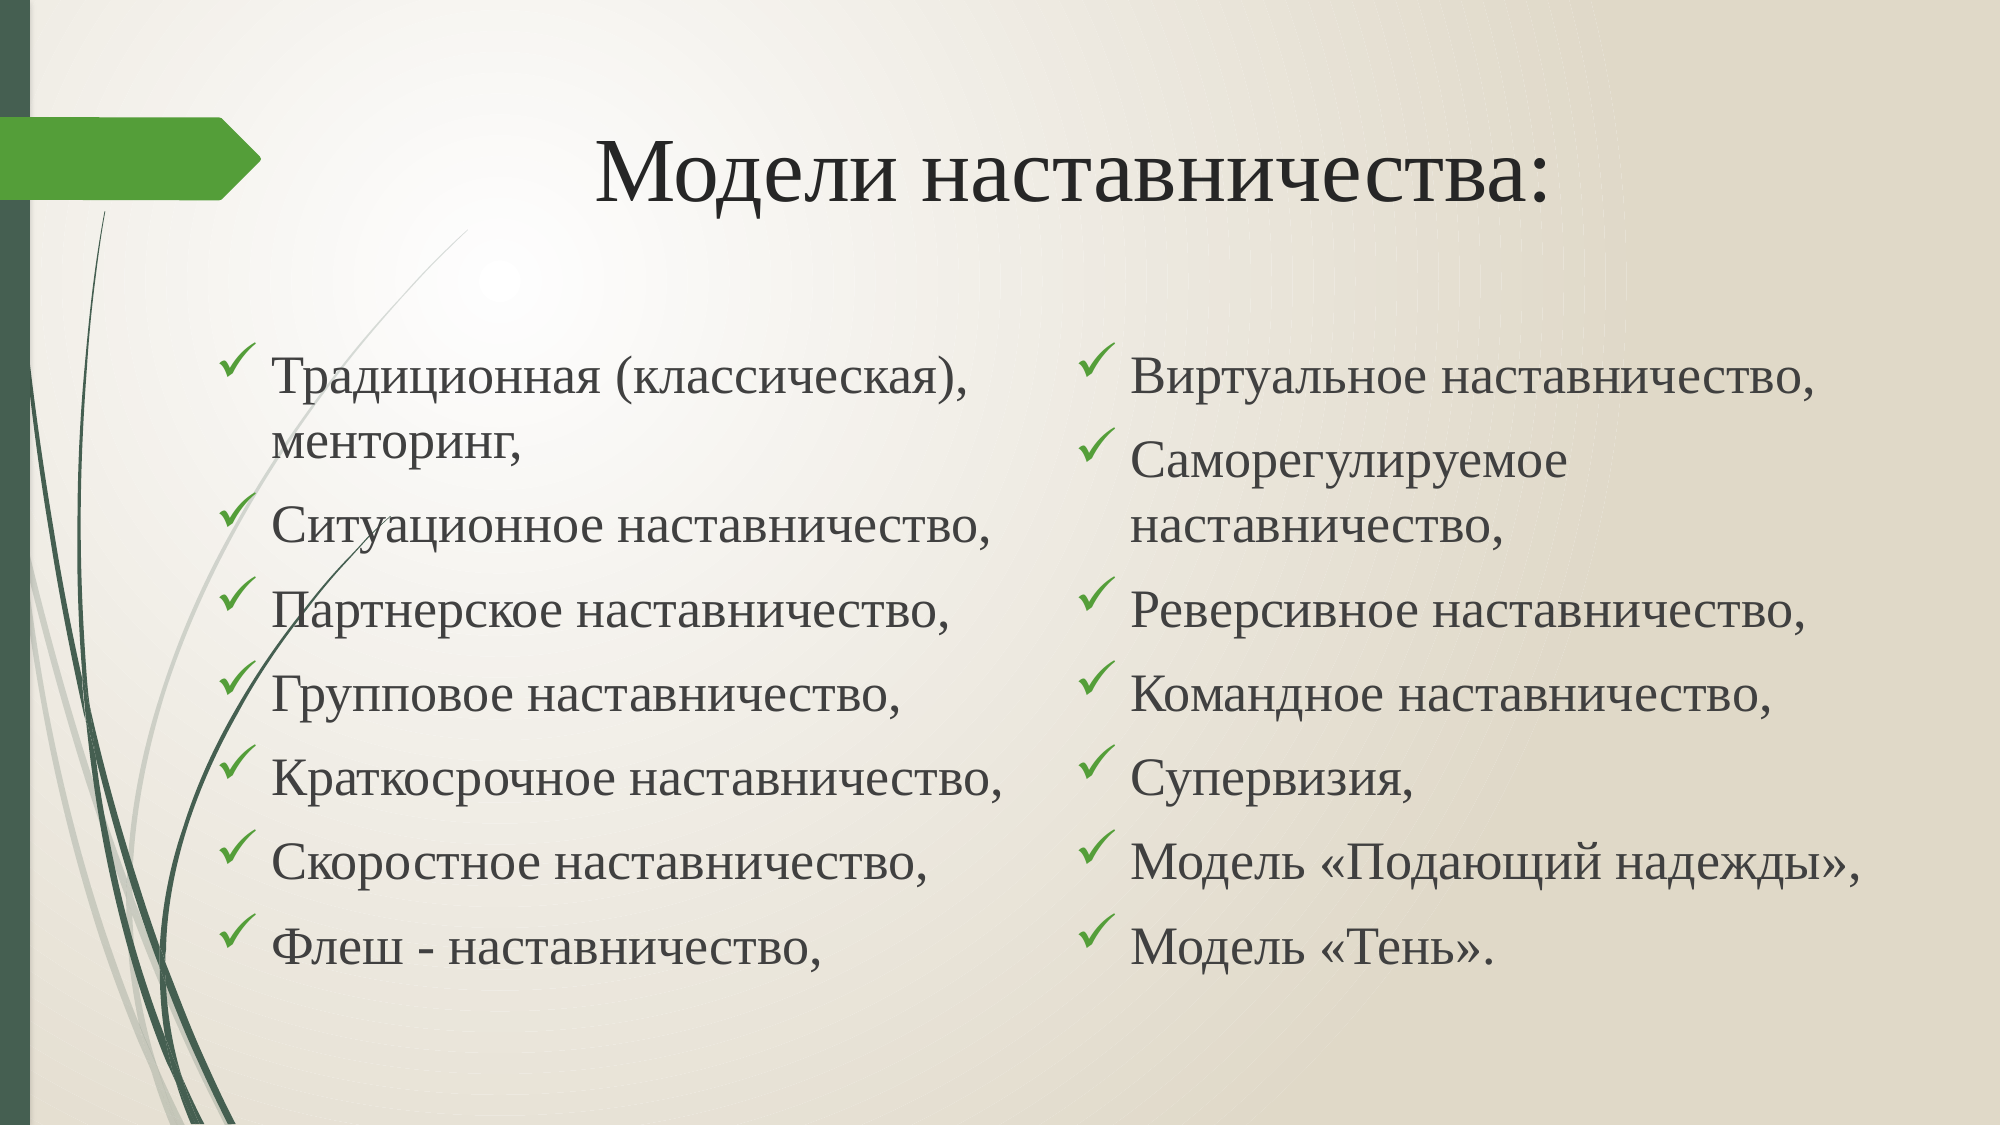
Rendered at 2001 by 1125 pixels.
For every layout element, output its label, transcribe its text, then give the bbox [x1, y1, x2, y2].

list Традиционная (классическая), менторинг, Ситуационное наставничество, Партнерское наставничество, Групповое наставничество, Краткосрочное наставничество, Скоростное наставничество, Флеш - наставничество, Виртуальное наставничество, Саморегулируемое наставничество, Реверсивное наставничество, Командное наставничество, Супервизия, Модель «Подающий надежды», Модель «Тень». [200, 332, 1949, 1072]
title Модели наставничества: [261, 102, 1888, 313]
